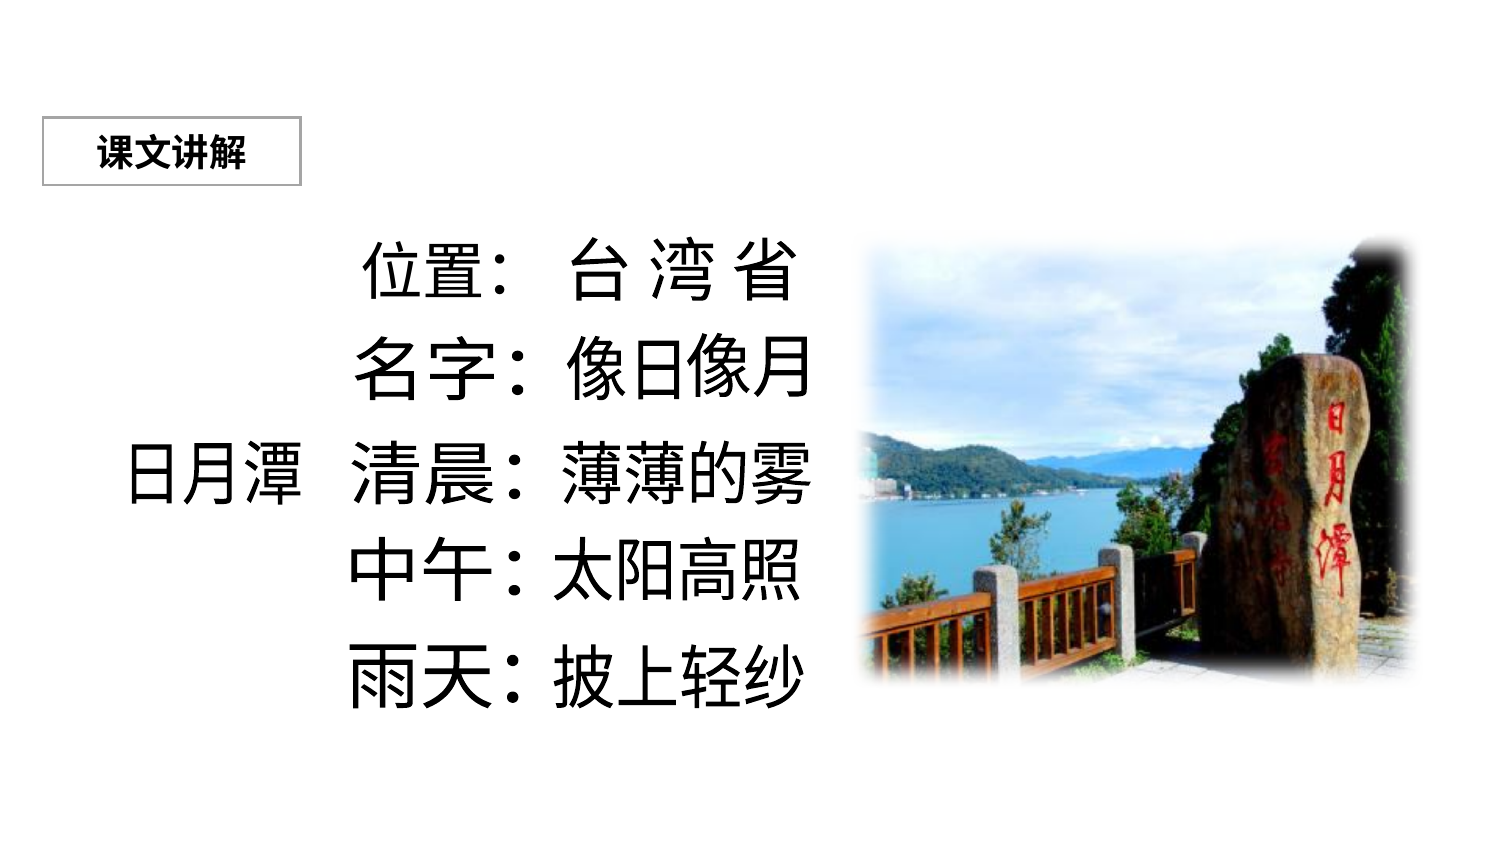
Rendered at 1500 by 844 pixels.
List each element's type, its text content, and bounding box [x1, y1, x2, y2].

text_box 位置： [348, 226, 559, 313]
picture [851, 230, 1423, 689]
text_box 课文讲解 [42, 116, 302, 186]
